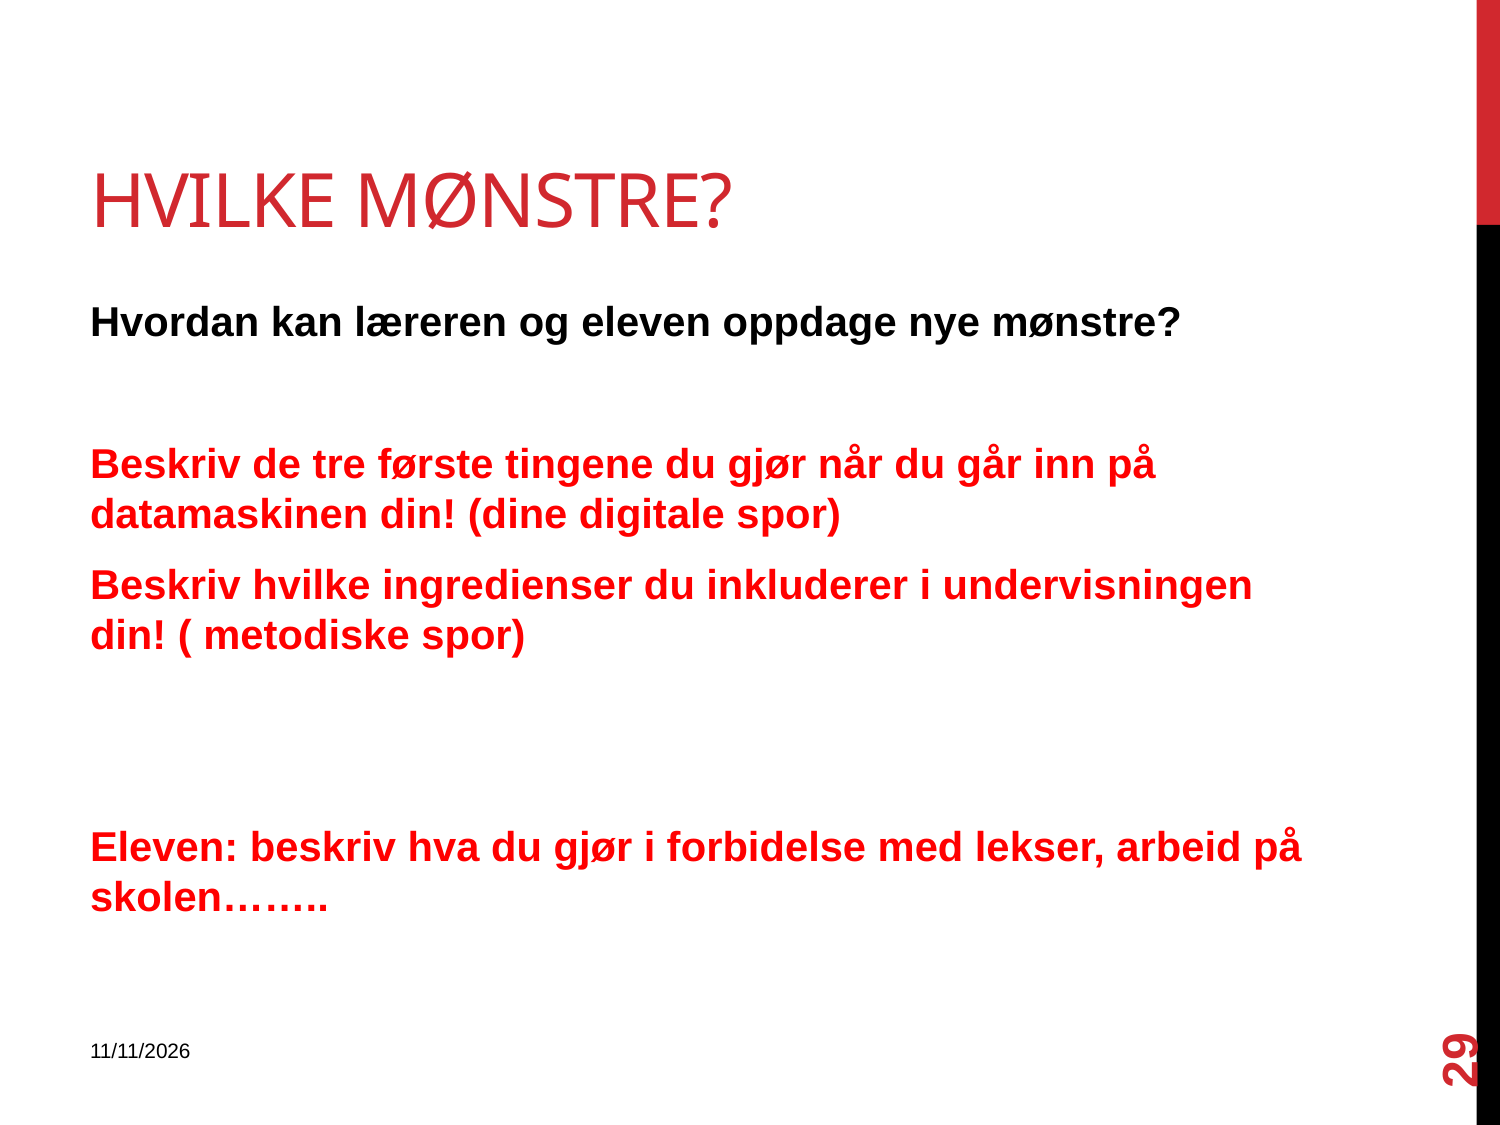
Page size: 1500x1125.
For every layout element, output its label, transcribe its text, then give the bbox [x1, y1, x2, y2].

slide_number 29 [1427, 887, 1488, 1104]
list Hvordan kan læreren og eleven oppdage nye mønstre? Beskriv de tre første tingene du gjør når du går inn på datamaskinen din! (dine digitale spor) Beskriv hvilke ingredienser du inkluderer i undervisningen din! ( metodiske spor) Eleven: beskriv hva du gjør i forbidelse med lekser, arbeid på skolen…….. [75, 287, 1325, 1005]
title Hvilke mønstre? [75, 25, 1025, 250]
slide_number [75, 1012, 638, 1063]
